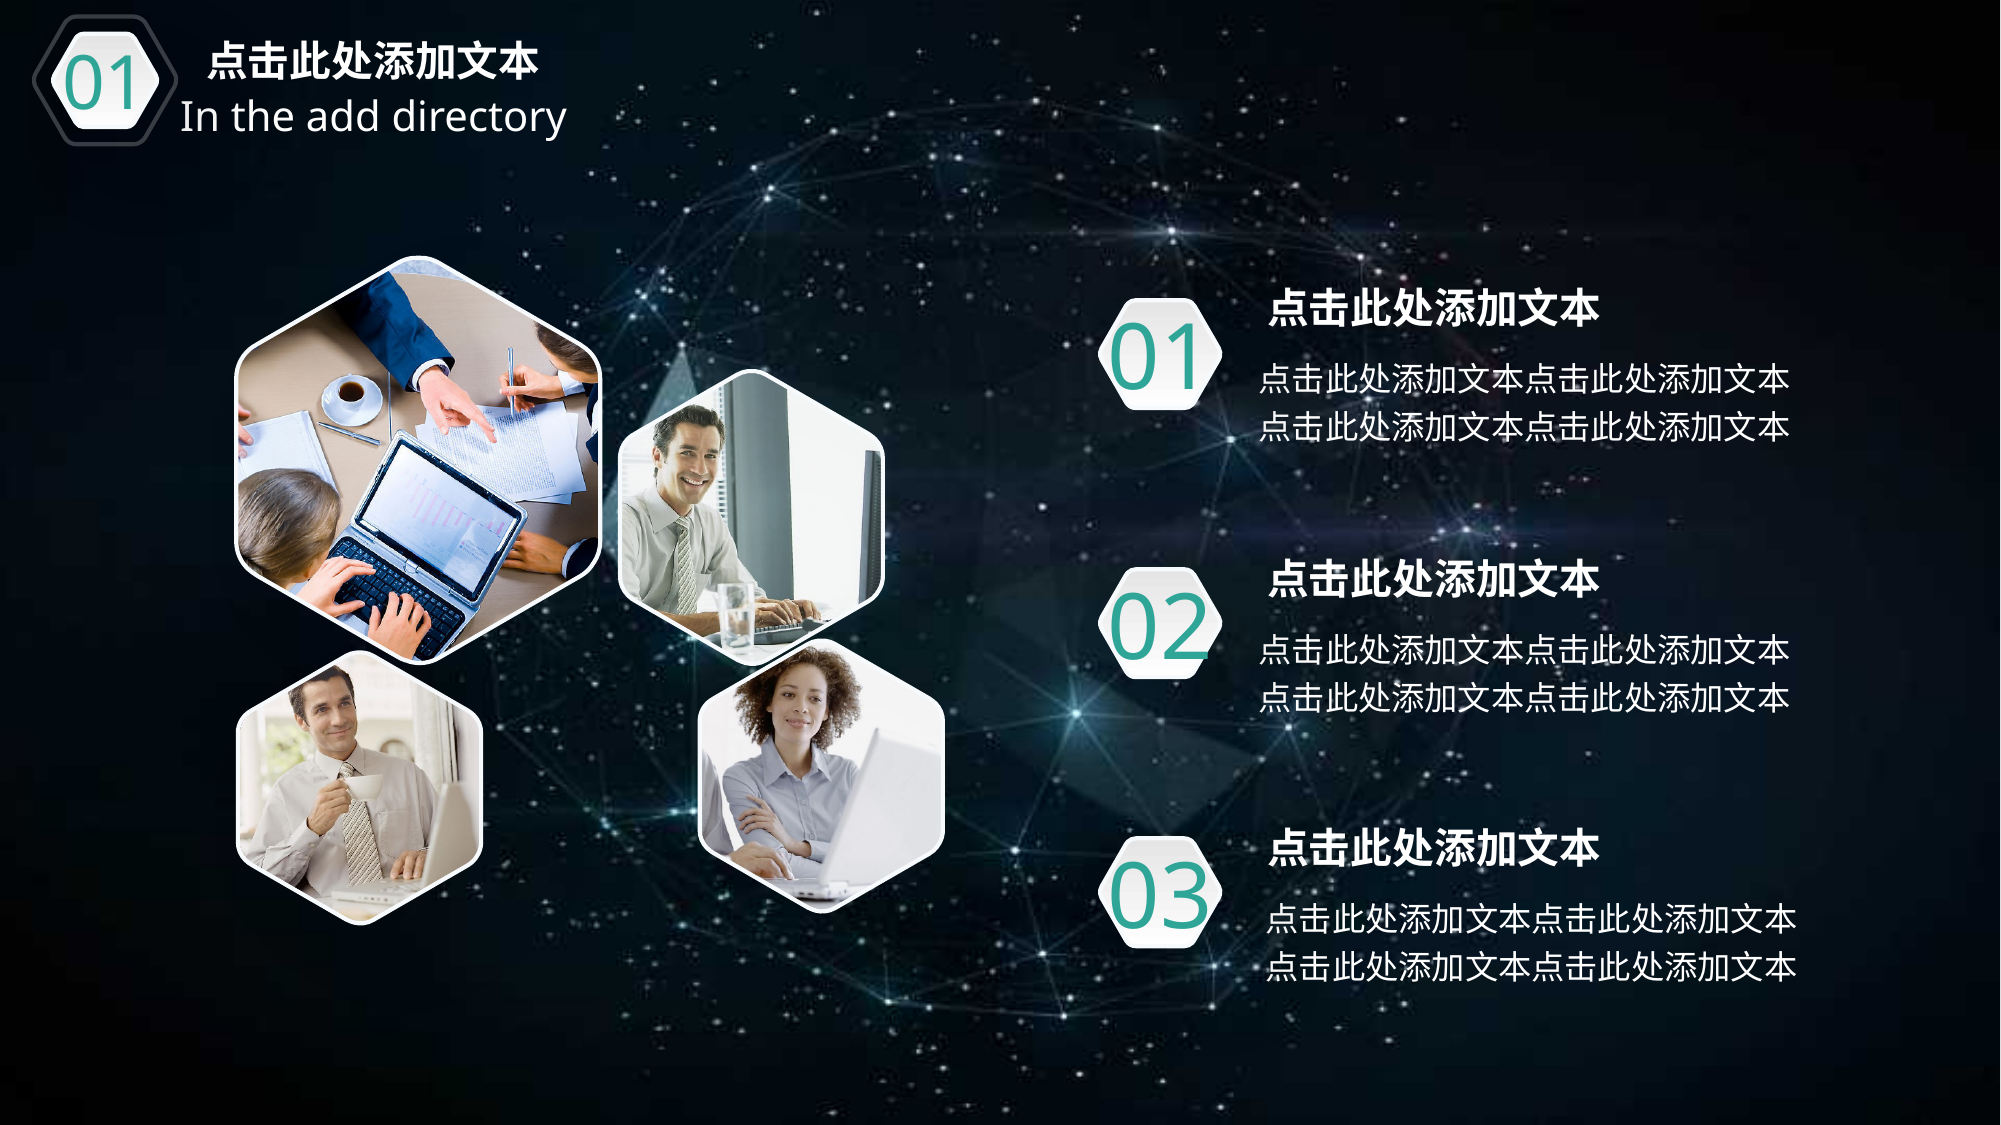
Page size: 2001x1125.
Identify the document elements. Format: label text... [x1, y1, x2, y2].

text_box 点击此处添加文本 [191, 27, 556, 82]
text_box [1100, 829, 1221, 956]
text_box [34, 16, 177, 145]
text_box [236, 257, 601, 664]
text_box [1100, 291, 1221, 418]
text_box 点击此处添加文本 [1252, 274, 1617, 340]
text_box 点击此处添加文本点击此处添加文本 点击此处添加文本点击此处添加文本 [1259, 343, 2000, 454]
text_box 点击此处添加文本 [1252, 814, 1617, 880]
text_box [237, 664, 482, 924]
text_box In the add directory [223, 82, 582, 148]
text_box 点击此处添加文本点击此处添加文本 点击此处添加文本点击此处添加文本 [1256, 883, 1820, 994]
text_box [618, 371, 883, 665]
text_box 点击此处添加文本点击此处添加文本 点击此处添加文本点击此处添加文本 [1256, 613, 2000, 725]
picture [0, 0, 2001, 1125]
text_box 点击此处添加文本 [1252, 545, 1617, 611]
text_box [1100, 560, 1221, 687]
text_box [699, 640, 943, 912]
